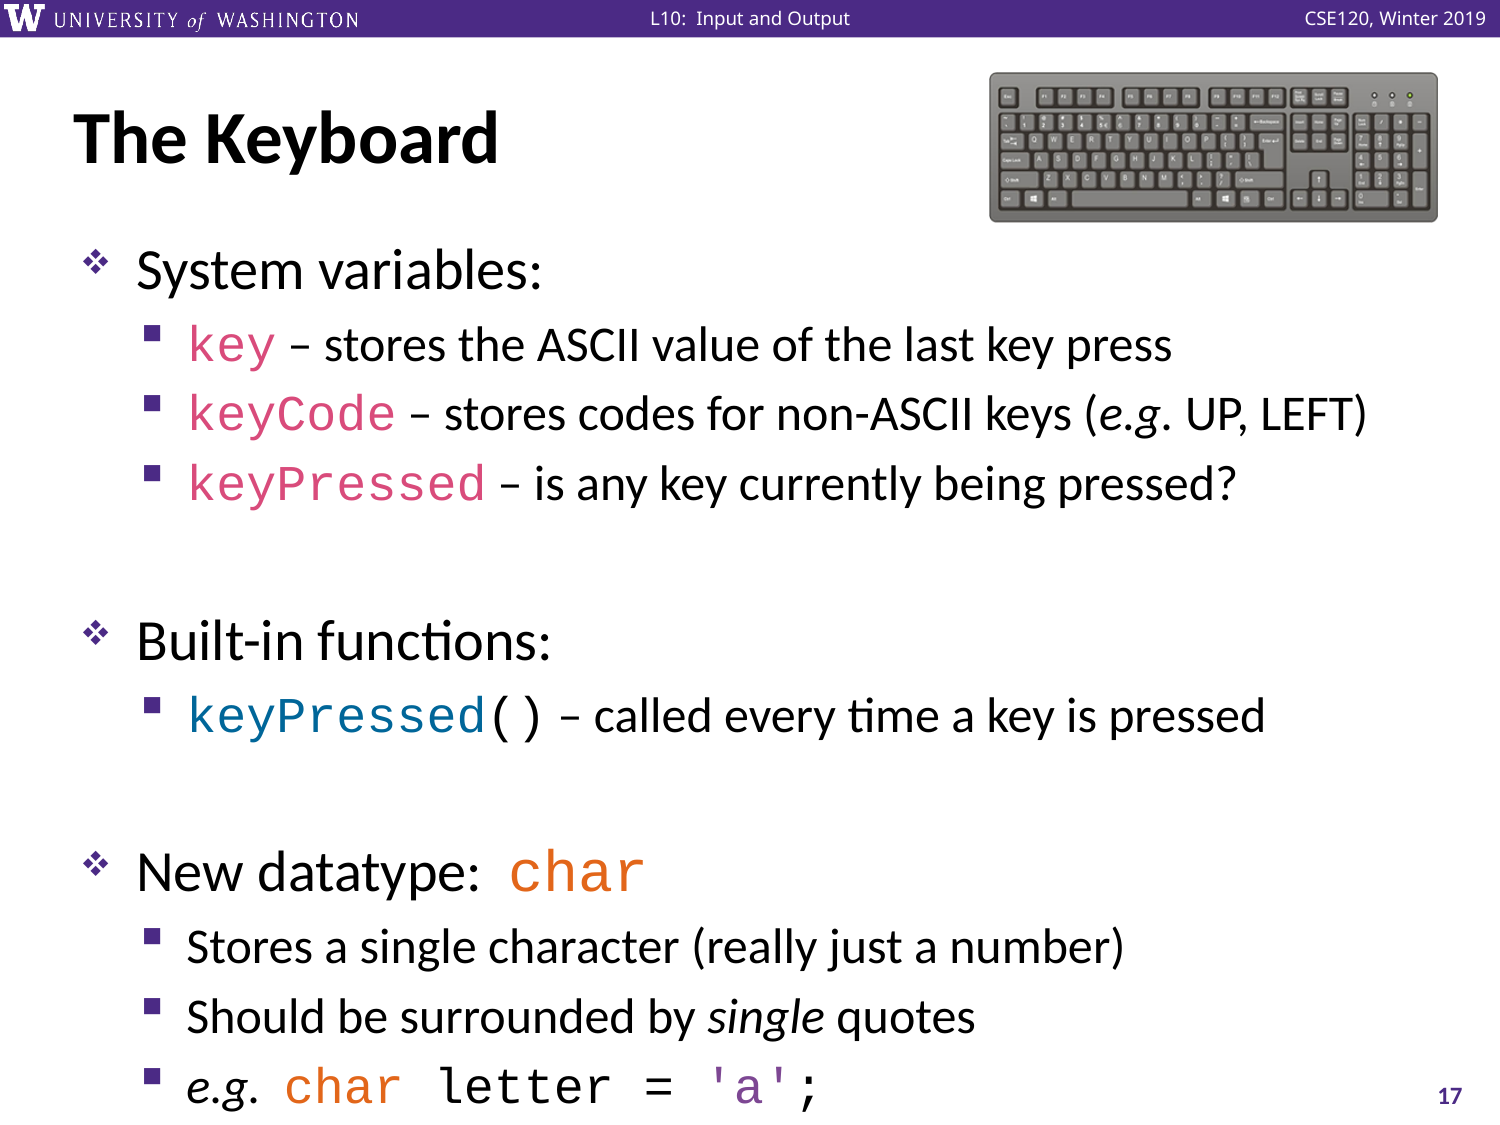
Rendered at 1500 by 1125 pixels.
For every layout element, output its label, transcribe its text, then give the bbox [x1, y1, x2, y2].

picture [989, 72, 1438, 223]
title The Keyboard [58, 71, 988, 197]
slide_number 17 [1400, 1065, 1500, 1125]
list System variables: key – stores the ASCII value of the last key press keyCode – stores codes for non-ASCII keys (e.g. UP, LEFT) keyPressed – is any key currently being pressed? Built-in functions: keyPressed() – called every time a key is pressed New datatype: char Stores a single character (really just a number) Should be surrounded by single quotes e.g. char letter = 'a'; [64, 223, 1438, 1040]
picture [4, 4, 358, 32]
